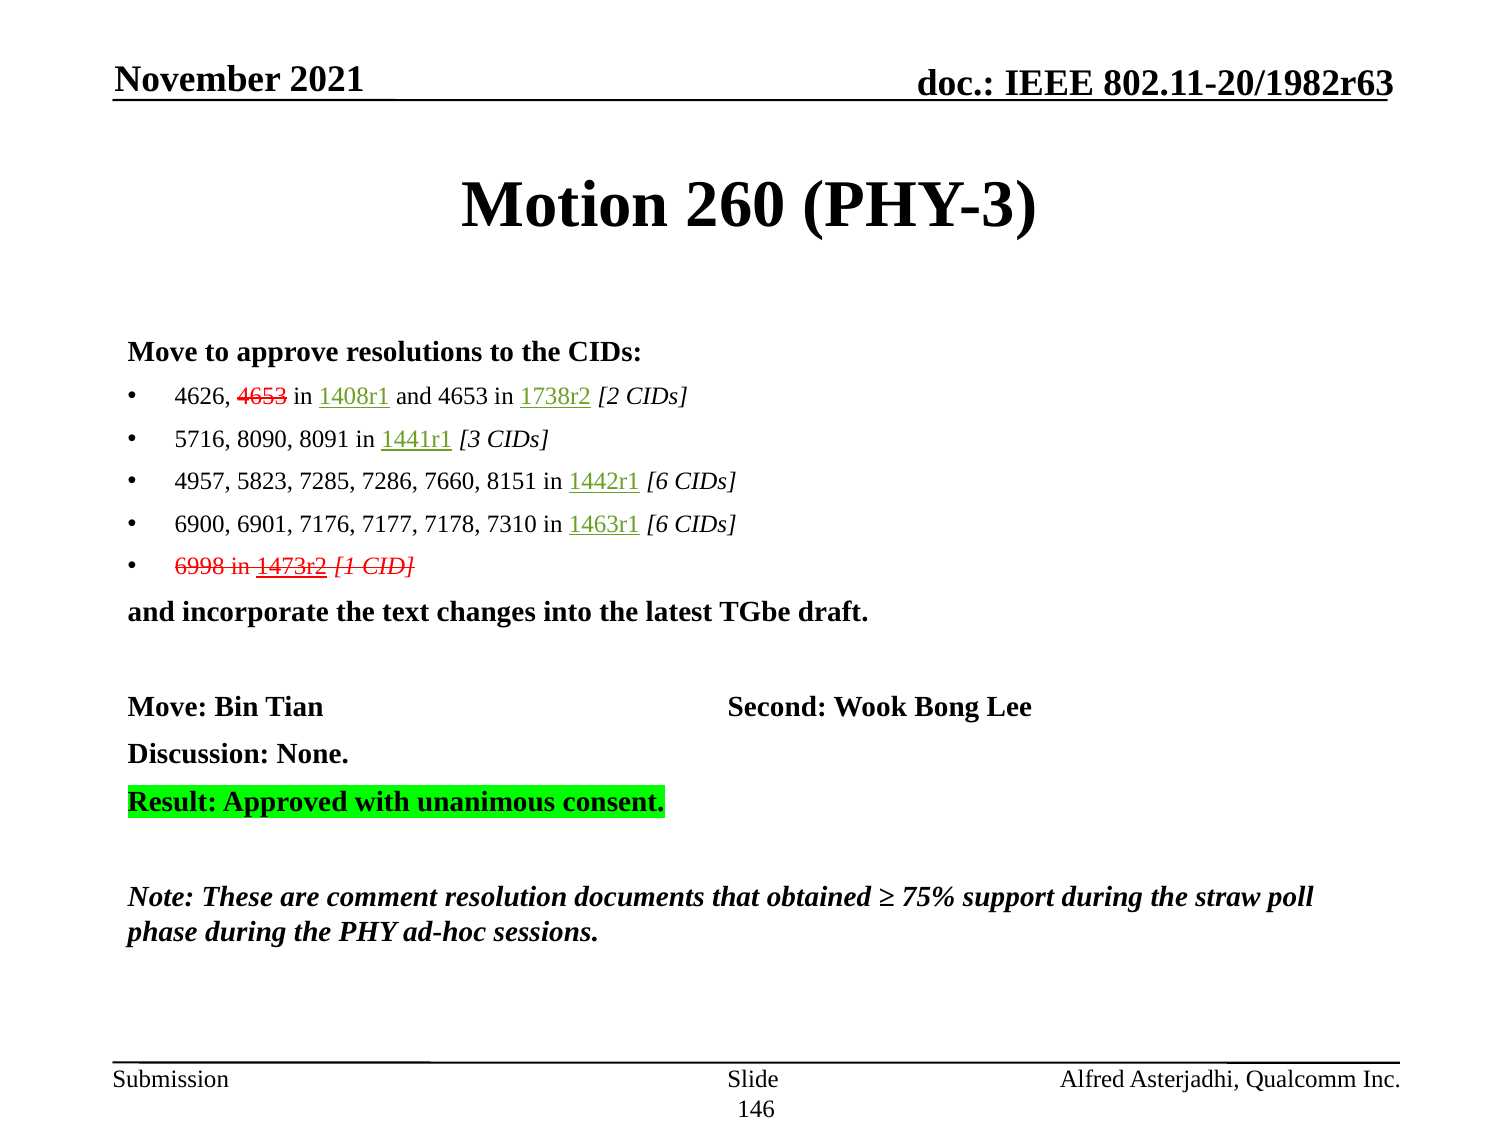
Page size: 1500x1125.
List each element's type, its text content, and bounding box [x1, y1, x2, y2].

footer Alfred Asterjadhi, Qualcomm Inc. [878, 1061, 1402, 1093]
title Motion 260 (PHY-3) [112, 112, 1388, 288]
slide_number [114, 54, 423, 100]
list Move to approve resolutions to the CIDs: 4626, 4653 in 1408r1 and 4653 in 1738r2 [2 CIDs] 5716, 8090, 8091 in 1441r1 [3 CIDs] 4957, 5823, 7285, 7286, 7660, 8151 in 1442r1 [6 CIDs] 6900, 6901, 7176, 7177, 7178, 7310 in 1463r1 [6 CIDs] 6998 in 1473r2 [1 CID] and incorporate the text changes into the latest TGbe draft. Move: Bin Tian Second: Wook Bong Lee Discussion: None. Result: Approved with unanimous consent. Note: These are comment resolution documents that obtained ≥ 75% support during the straw poll phase during the PHY ad-hoc sessions. [112, 324, 1388, 1063]
slide_number Slide 146 [712, 1061, 800, 1123]
